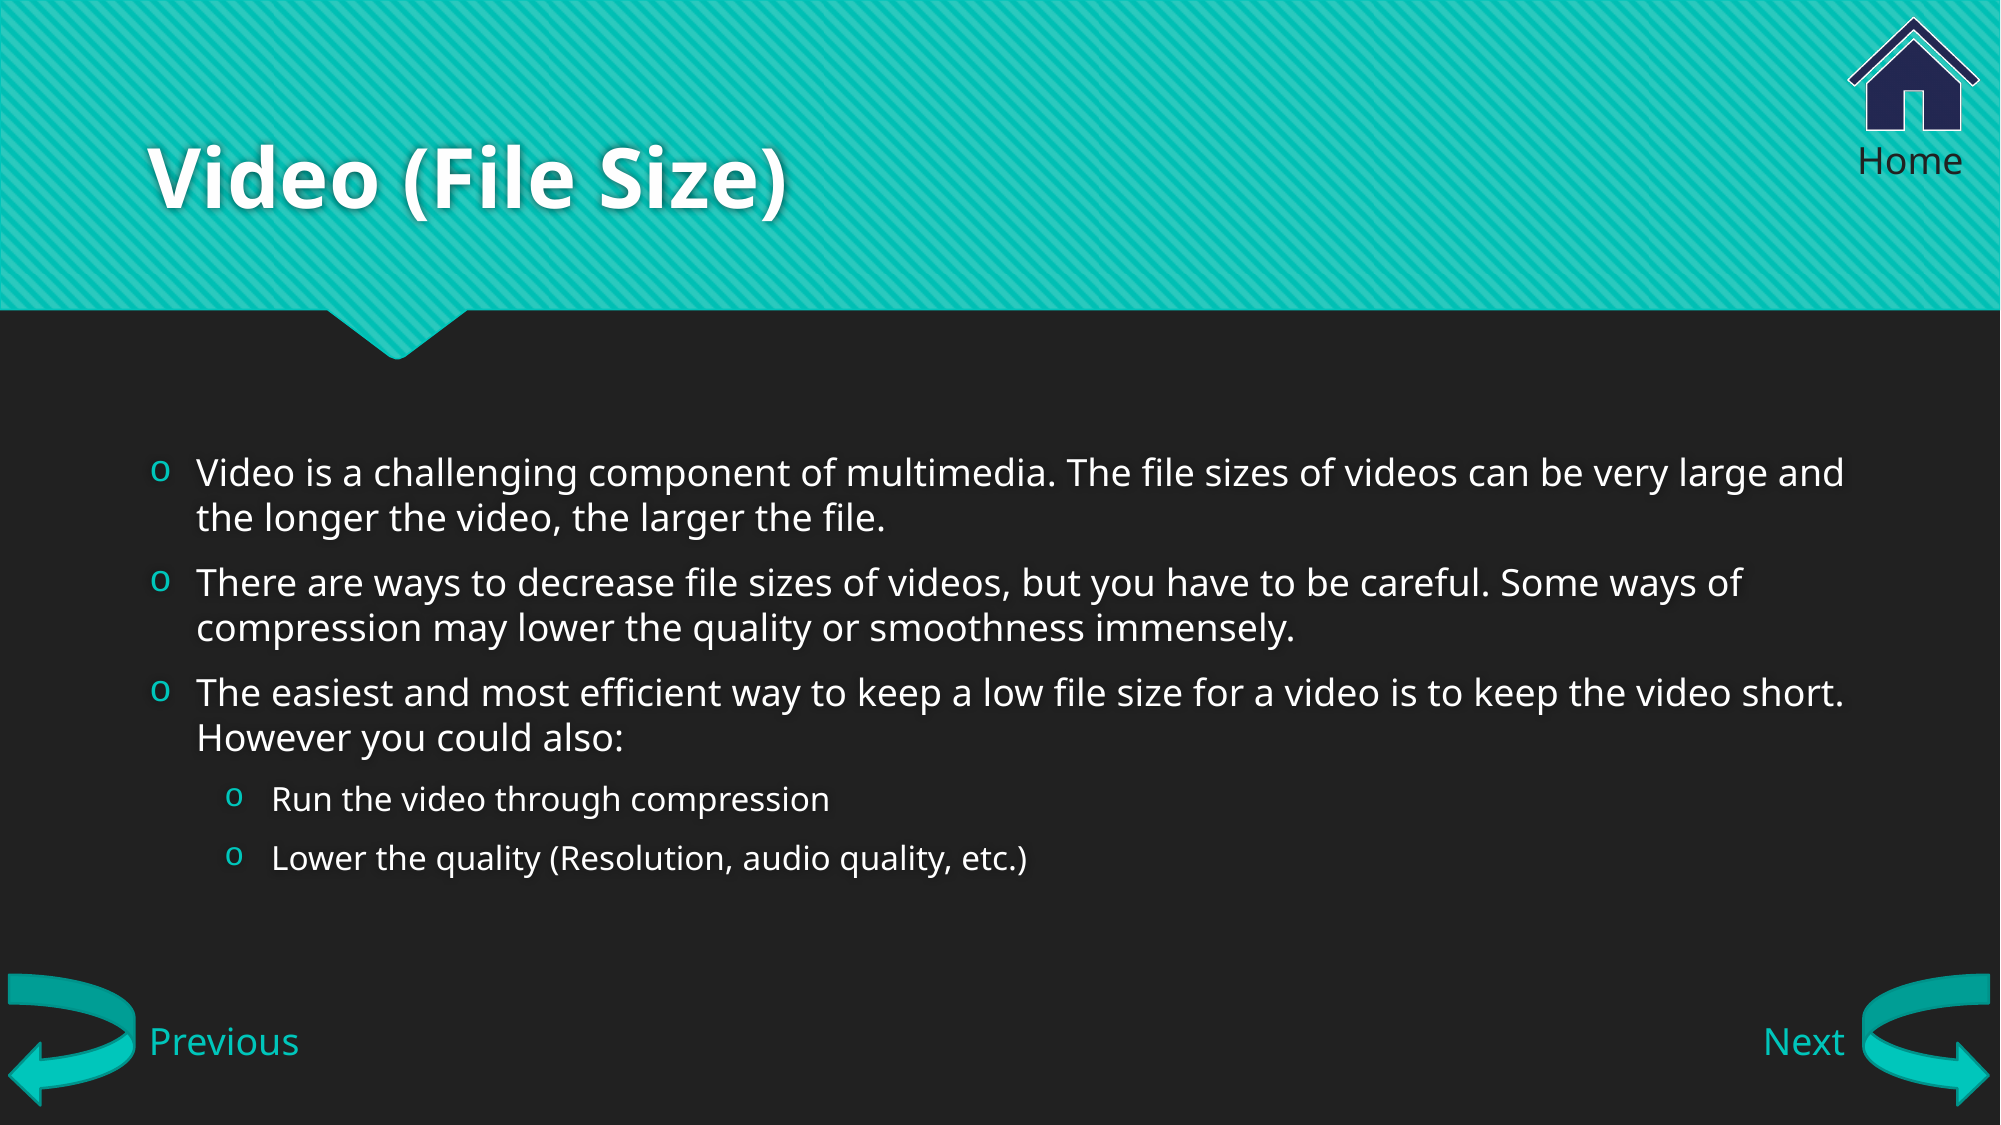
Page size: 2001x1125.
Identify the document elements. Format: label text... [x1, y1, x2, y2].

text_box Home [1842, 149, 1985, 190]
text_box [7, 973, 134, 1107]
text_box Previous [134, 1010, 322, 1071]
picture [1838, 0, 1989, 149]
title Video (File Size) [132, 73, 1868, 233]
text_box Next [1748, 1010, 1864, 1071]
text_box [1864, 973, 1991, 1107]
list Video is a challenging component of multimedia. The file sizes of videos can be very large and the longer the video, the larger the file. There are ways to decrease file sizes of videos, but you have to be careful. Some ways of compression may lower the quality or smoothness immensely. The easiest and most efficient way to keep a low file size for a video is to keep the video short. However you could also: Run the video through compression Lower the quality (Resolution, audio quality, etc.) [134, 364, 1866, 962]
